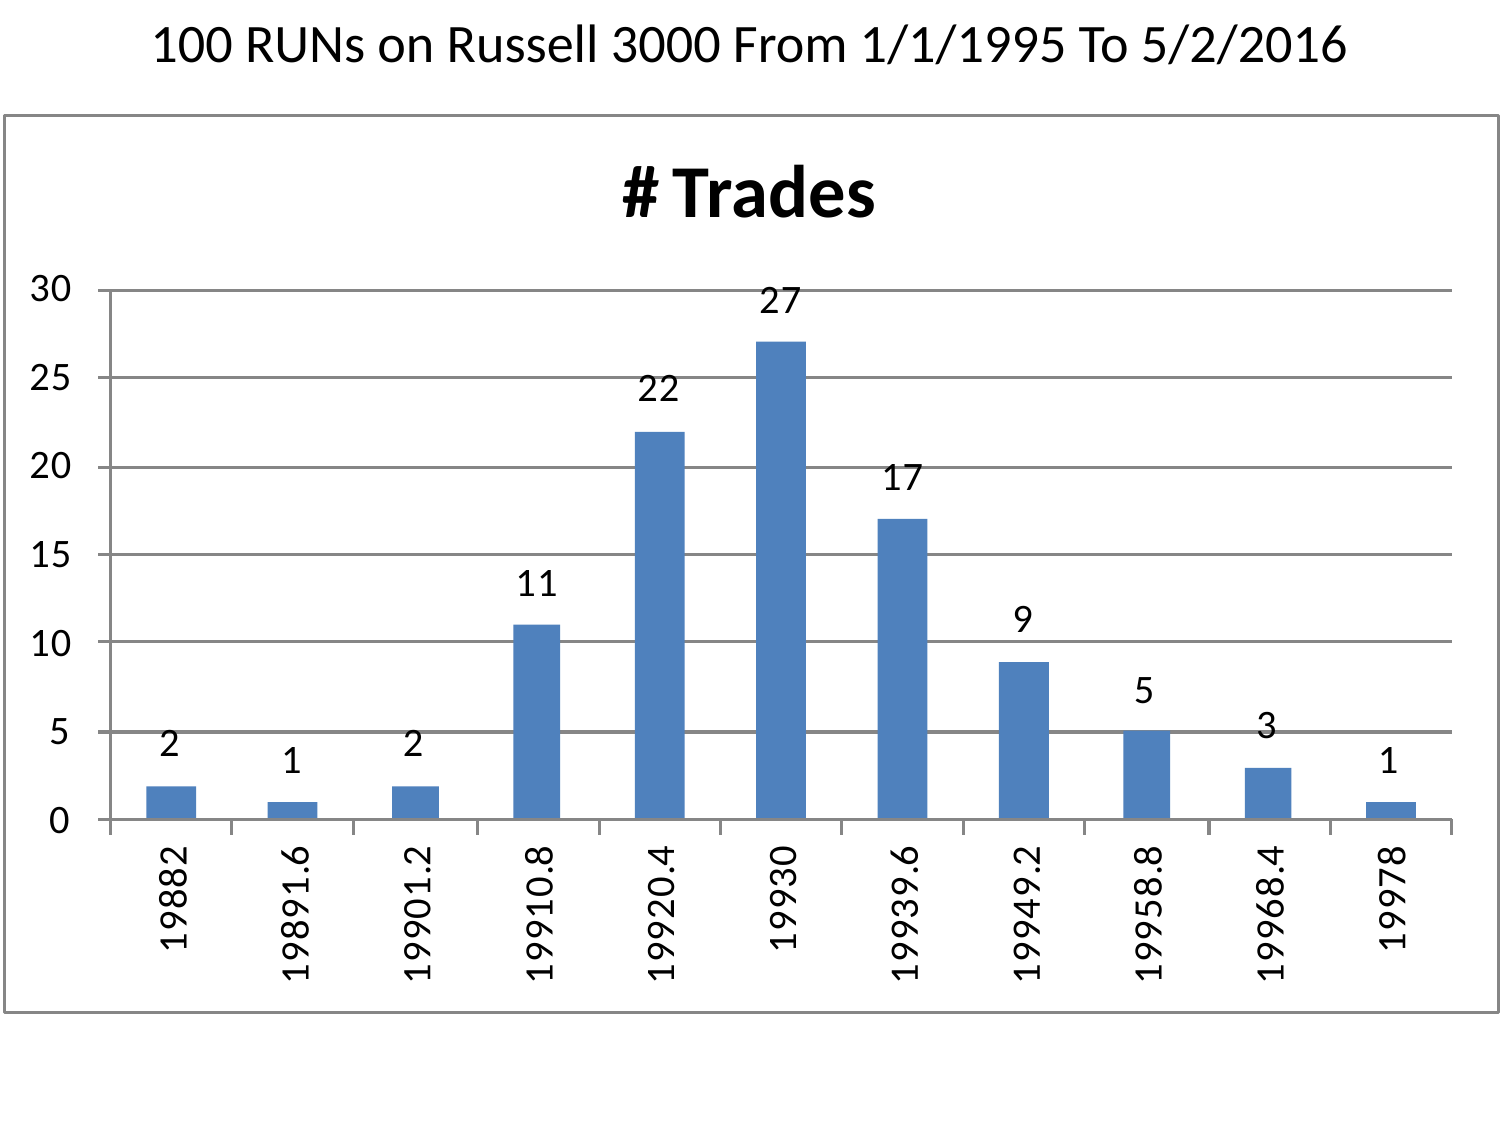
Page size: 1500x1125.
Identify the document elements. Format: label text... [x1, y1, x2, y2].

picture [0, 110, 1500, 1014]
text_box 100 RUNs on Russell 3000 From 1/1/1995 To 5/2/2016 [0, 0, 1500, 81]
